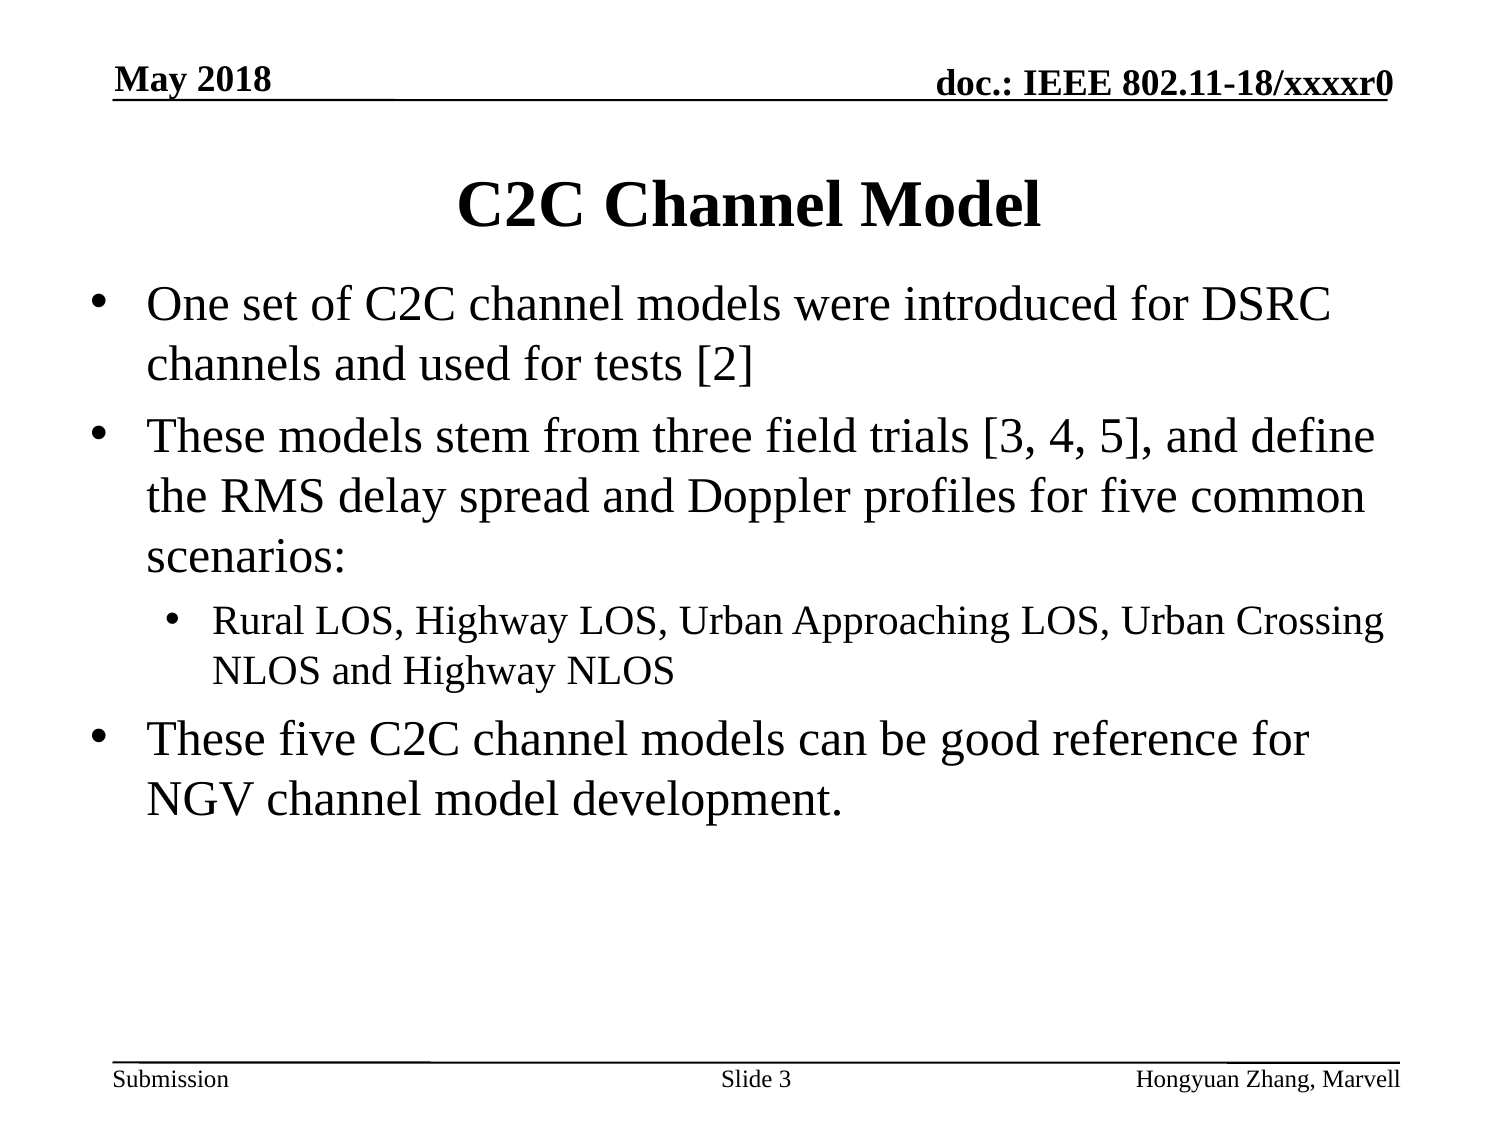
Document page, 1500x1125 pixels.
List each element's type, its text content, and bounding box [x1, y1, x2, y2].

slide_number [114, 54, 423, 100]
list One set of C2C channel models were introduced for DSRC channels and used for tests [2] These models stem from three field trials [3, 4, 5], and define the RMS delay spread and Doppler profiles for five common scenarios: Rural LOS, Highway LOS, Urban Approaching LOS, Urban Crossing NLOS and Highway NLOS These five C2C channel models can be good reference for NGV channel model development. [74, 262, 1405, 1013]
title C2C Channel Model [112, 112, 1388, 262]
slide_number Slide 3 [712, 1061, 800, 1123]
footer Hongyuan Zhang, Marvell [878, 1061, 1402, 1093]
